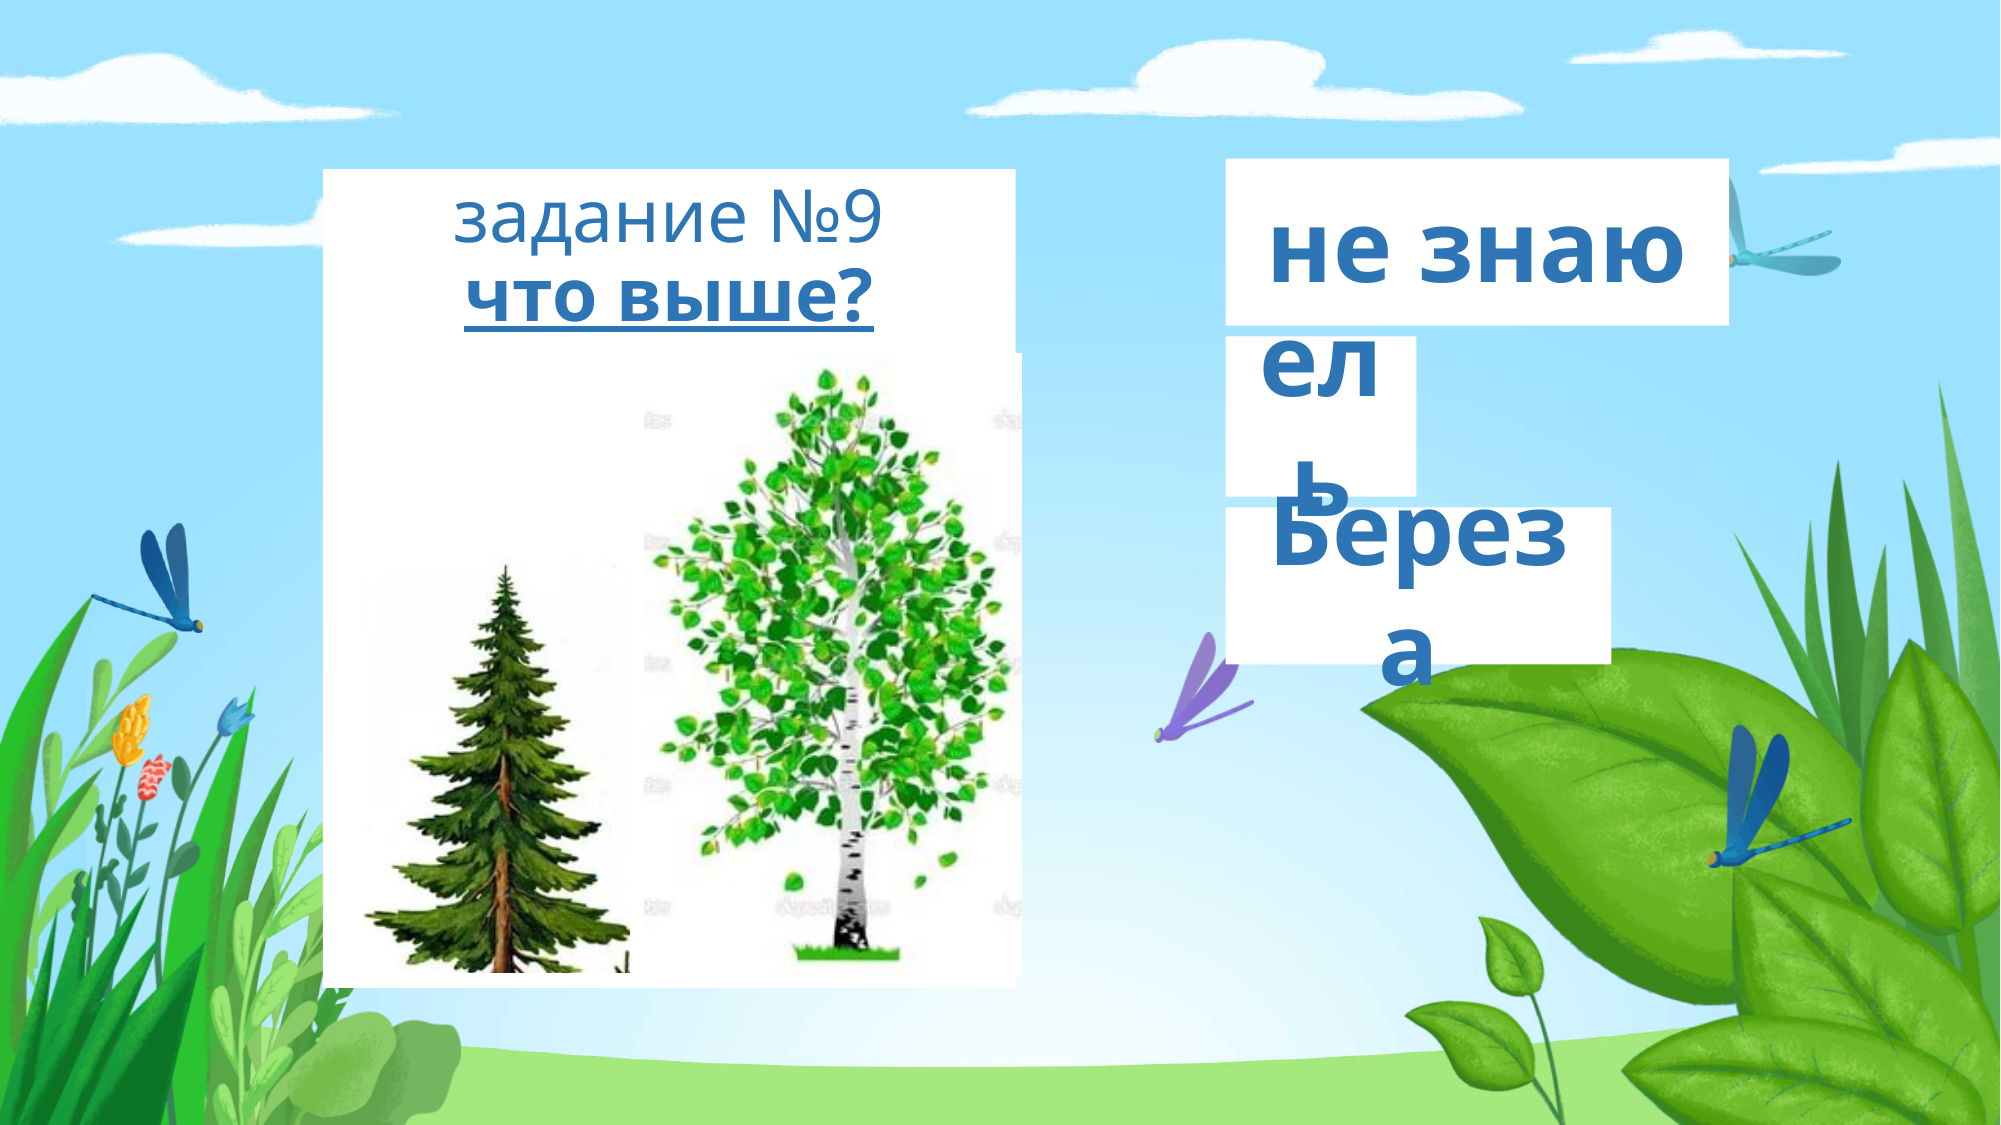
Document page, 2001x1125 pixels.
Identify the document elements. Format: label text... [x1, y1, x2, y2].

text_box Береза [1225, 506, 1612, 665]
picture [0, 0, 2001, 1125]
text_box не знаю [1225, 158, 1730, 327]
title задание №9 что выше? [320, 166, 1019, 991]
text_box ель [1225, 335, 1417, 498]
